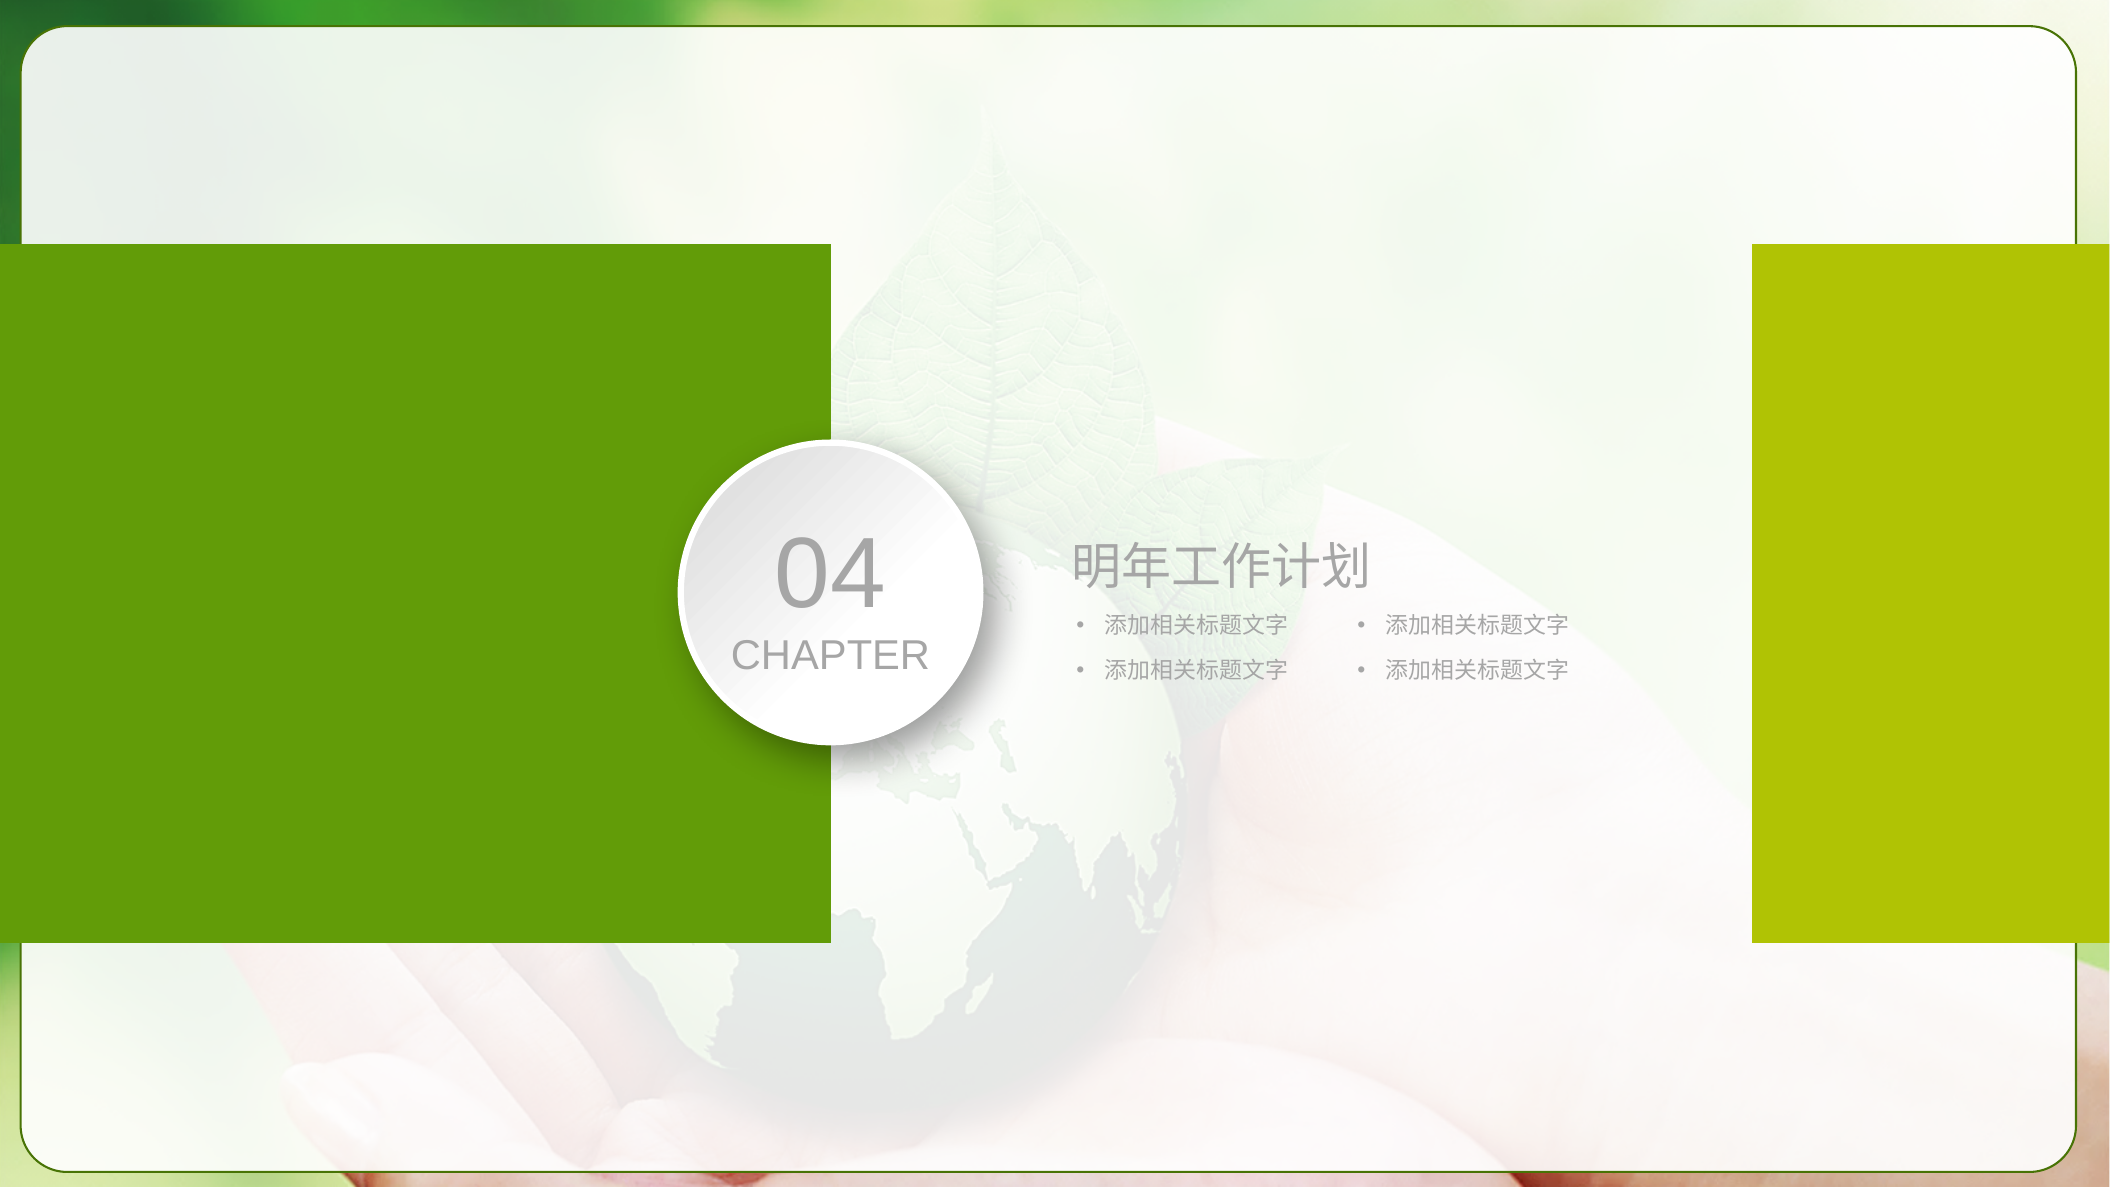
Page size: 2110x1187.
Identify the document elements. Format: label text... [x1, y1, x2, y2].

text_box [1751, 243, 2110, 943]
text_box 添加相关标题文字 [1061, 603, 1304, 646]
text_box 添加相关标题文字 [1342, 648, 1585, 691]
text_box [679, 441, 982, 744]
picture [0, 0, 2110, 243]
picture [0, 943, 2110, 1187]
text_box 添加相关标题文字 [1342, 603, 1585, 646]
text_box [0, 243, 832, 943]
text_box 明年工作计划 [1071, 534, 1595, 595]
text_box 04 CHAPTER [706, 507, 955, 678]
text_box 添加相关标题文字 [1061, 648, 1304, 691]
